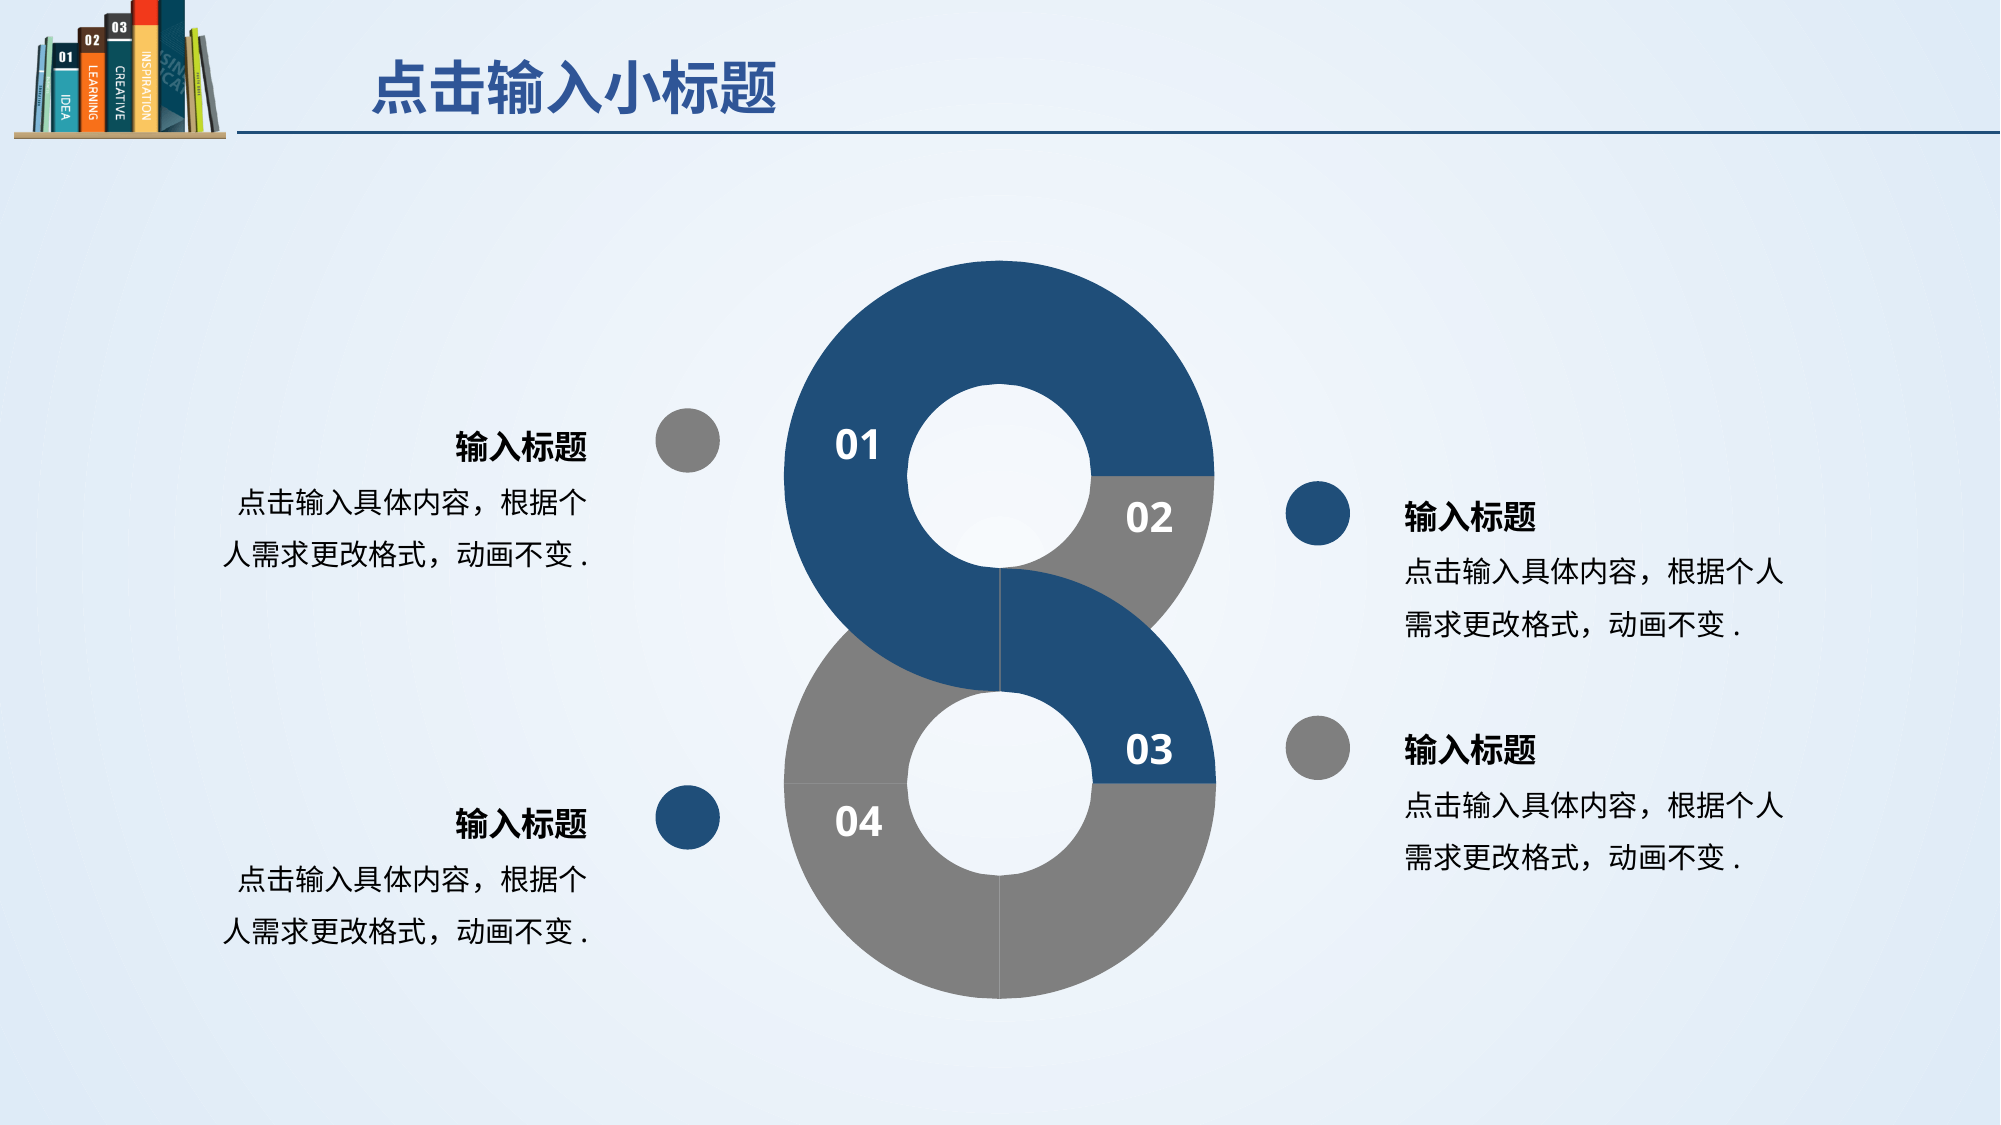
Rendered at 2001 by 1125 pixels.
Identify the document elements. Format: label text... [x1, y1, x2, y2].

picture [14, 0, 226, 139]
text_box 输入标题 点击输入具体内容，根据个人需求更改格式，动画不变. [197, 399, 603, 579]
text_box [654, 407, 721, 474]
text_box [1284, 480, 1352, 547]
text_box [654, 784, 721, 851]
text_box [1284, 714, 1352, 782]
picture [169, 59, 175, 67]
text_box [783, 784, 1217, 999]
text_box 输入标题 点击输入具体内容，根据个人需求更改格式，动画不变. [1389, 468, 1808, 649]
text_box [783, 260, 1217, 784]
text_box 输入标题 点击输入具体内容，根据个人需求更改格式，动画不变. [197, 776, 603, 956]
text_box 输入标题 点击输入具体内容，根据个人需求更改格式，动画不变. [1389, 702, 1808, 882]
text_box 点击输入小标题 [355, 43, 812, 129]
